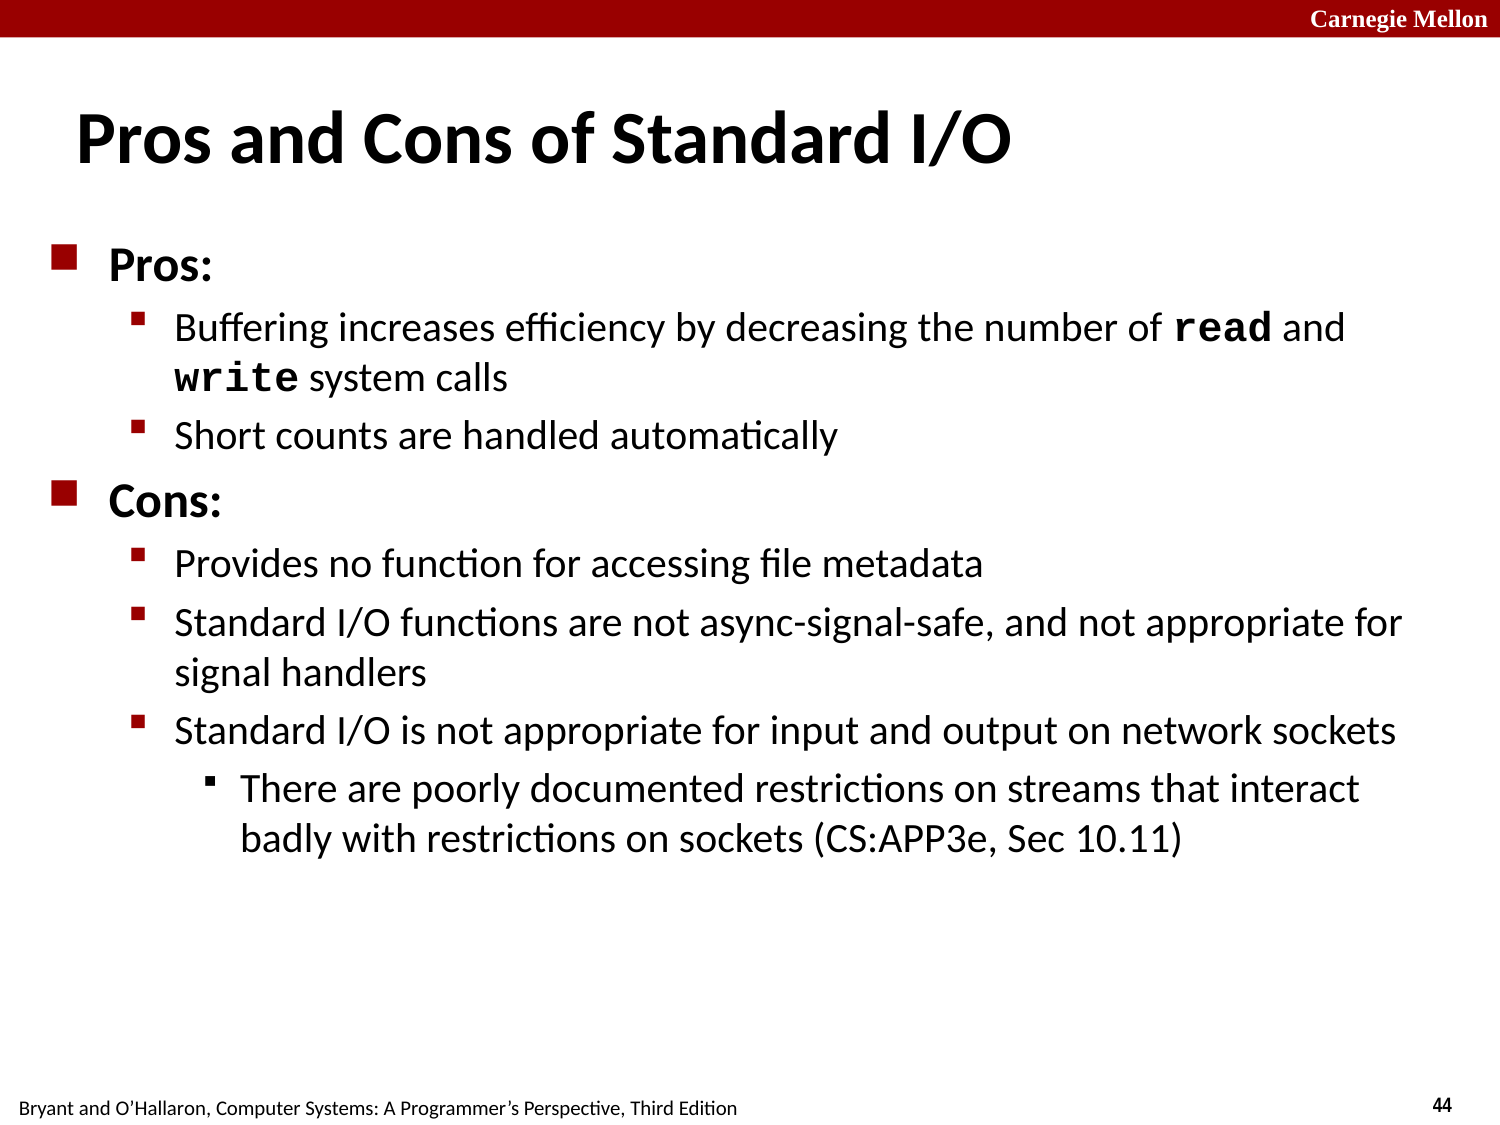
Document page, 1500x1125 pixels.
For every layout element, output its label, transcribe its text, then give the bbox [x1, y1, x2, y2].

list Pros: Buffering increases efficiency by decreasing the number of read and write system calls Short counts are handled automatically Cons: Provides no function for accessing file metadata Standard I/O functions are not async-signal-safe, and not appropriate for signal handlers Standard I/O is not appropriate for input and output on network sockets There are poorly documented restrictions on streams that interact badly with restrictions on sockets (CS:APP3e, Sec 10.11) [37, 223, 1426, 1040]
title Pros and Cons of Standard I/O [61, 71, 1308, 197]
